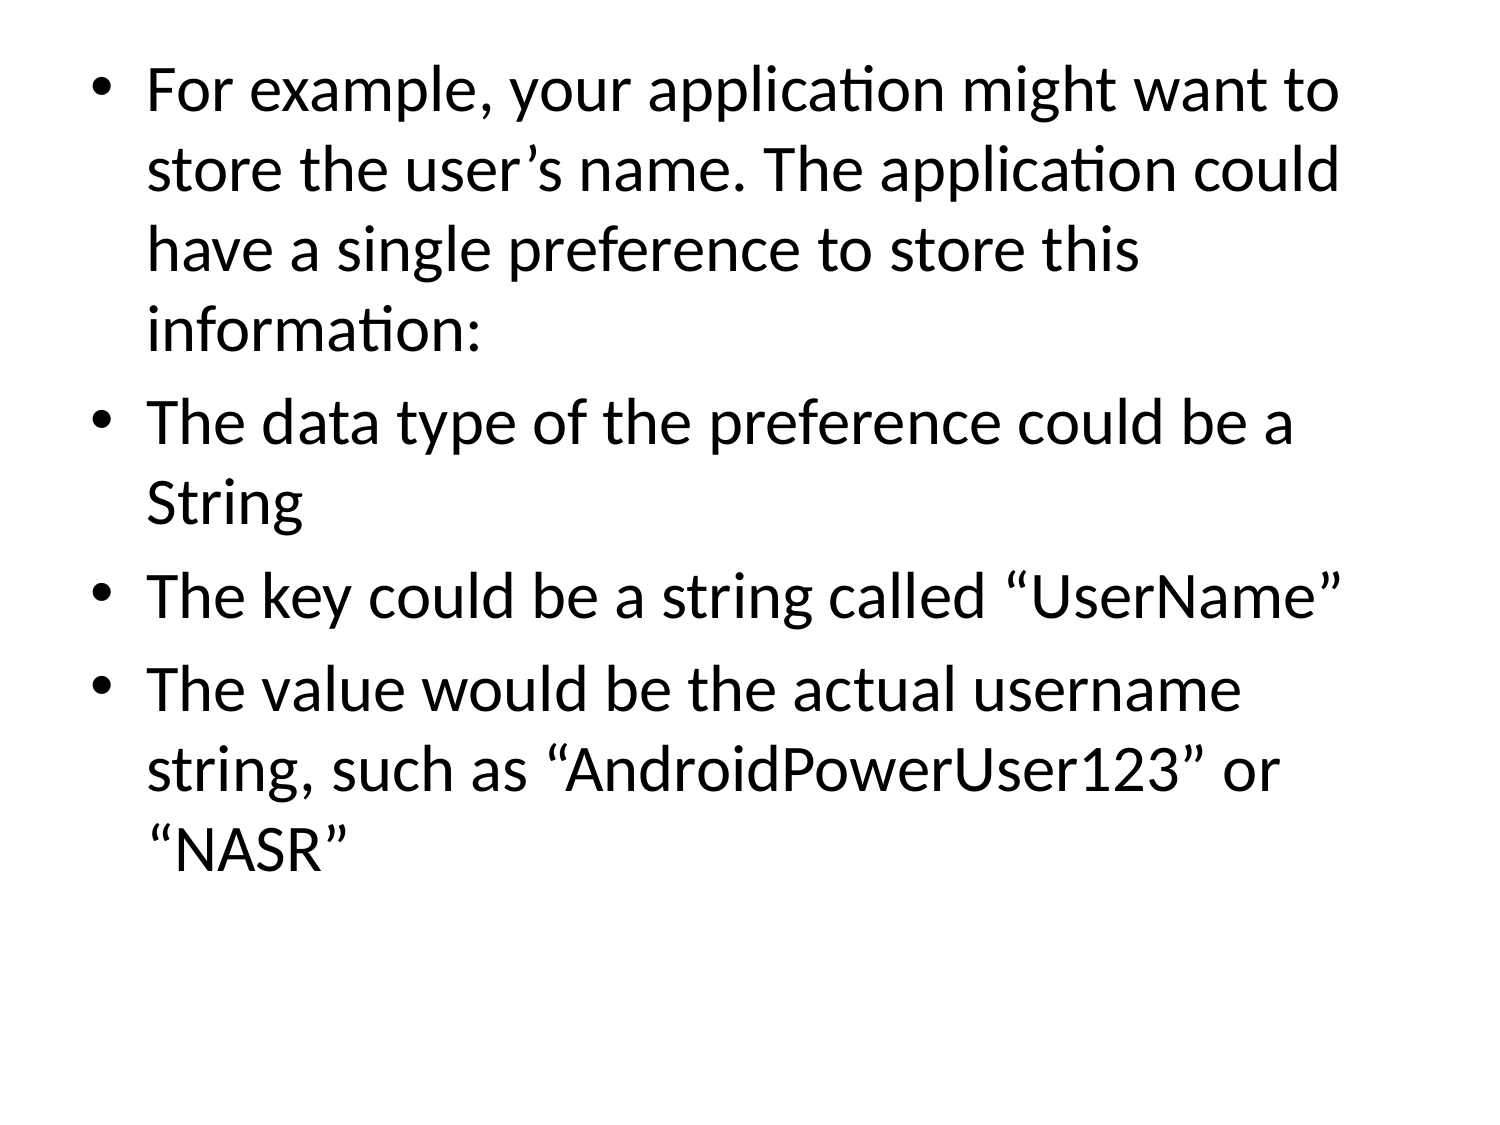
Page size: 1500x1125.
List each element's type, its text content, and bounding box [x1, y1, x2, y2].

list For example, your application might want to store the user’s name. The application could have a single preference to store this information: The data type of the preference could be a String The key could be a string called “UserName” The value would be the actual username string, such as “AndroidPowerUser123” or “NASR” [75, 37, 1425, 1005]
